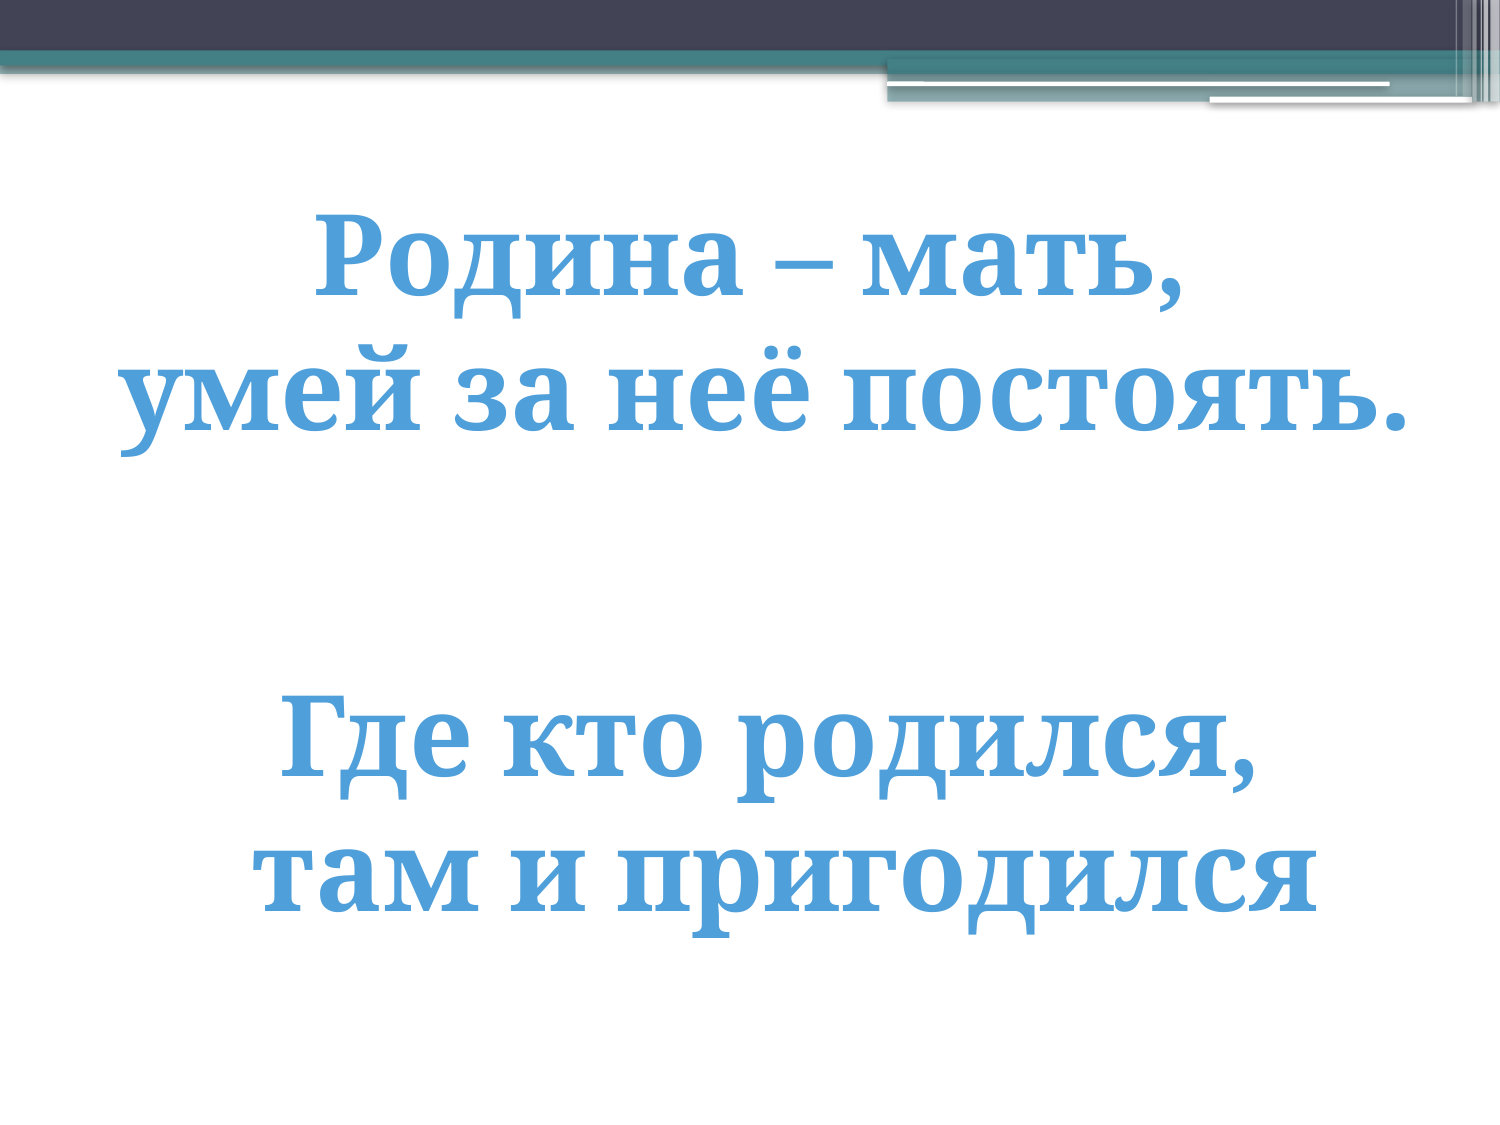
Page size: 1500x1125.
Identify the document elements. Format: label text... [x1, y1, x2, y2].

text_box Где кто родился, там и пригодился [207, 656, 1334, 942]
text_box Родина – мать, умей за неё постоять. [102, 175, 1429, 461]
